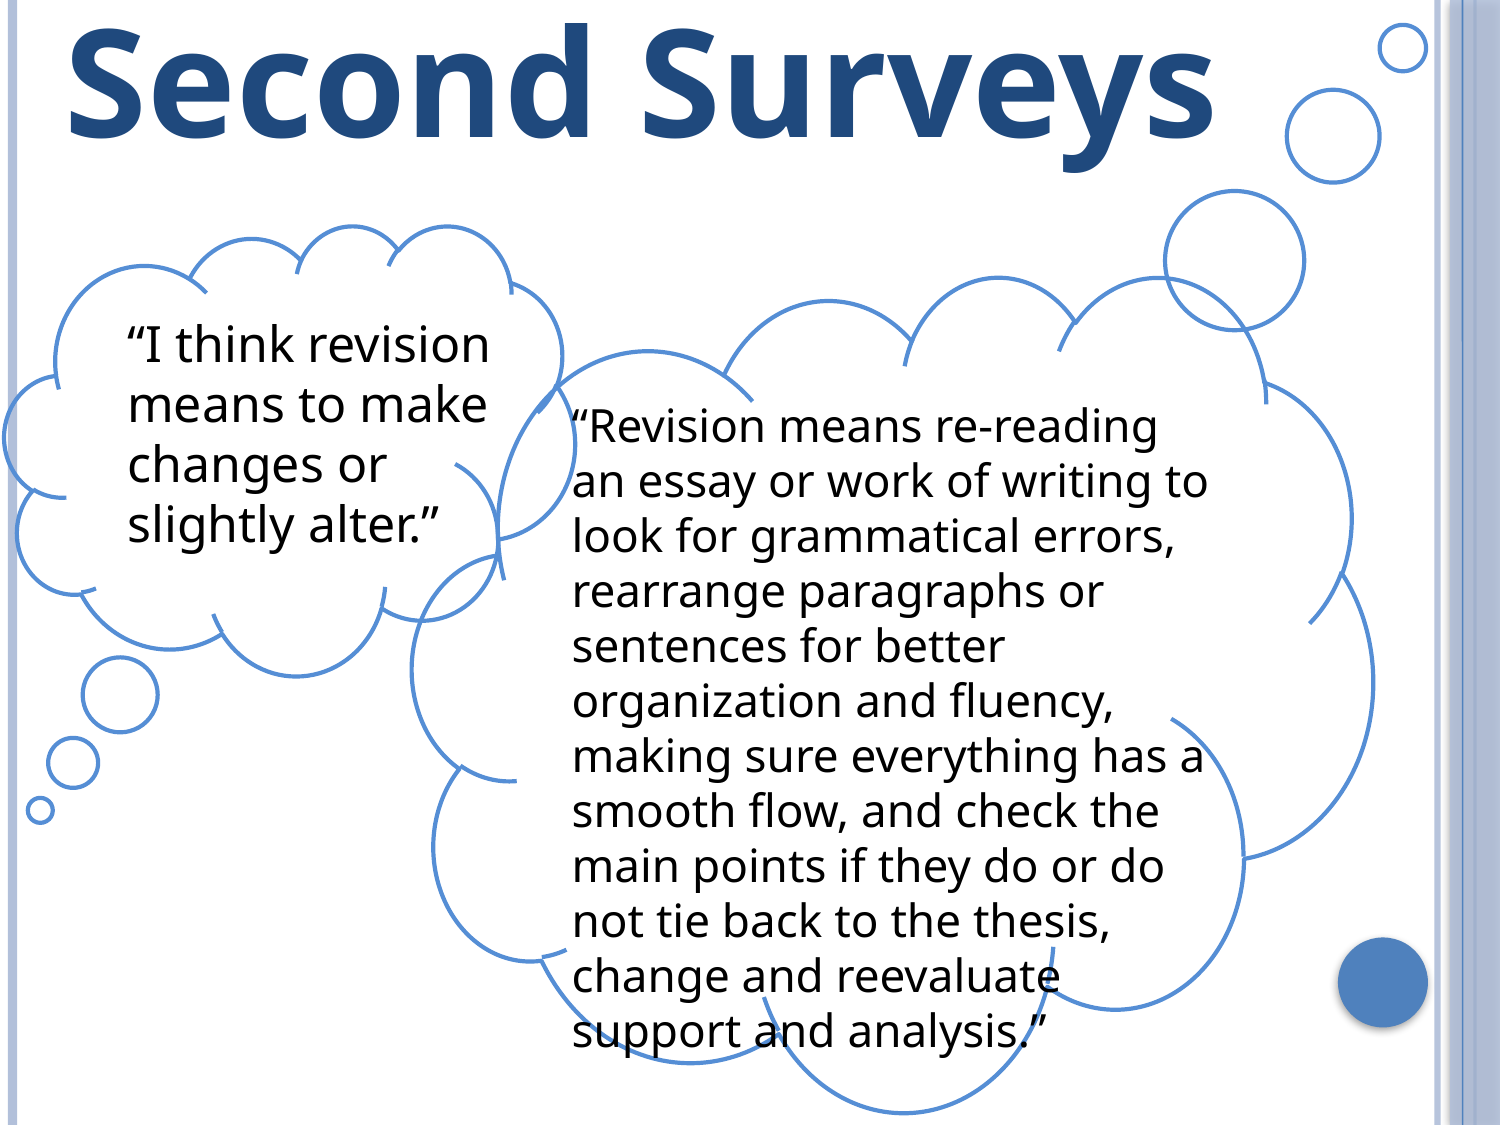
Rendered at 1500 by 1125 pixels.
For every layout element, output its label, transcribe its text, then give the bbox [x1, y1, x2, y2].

text_box [1, 224, 565, 679]
text_box [80, 655, 160, 735]
text_box [409, 188, 1376, 990]
text_box [46, 735, 101, 790]
text_box “Revision means re-reading an essay or work of writing to look for grammatical errors, rearrange paragraphs or sentences for better organization and fluency, making sure everything has a smooth flow, and check the main points if they do or do not tie back to the thesis, change and reevaluate support and analysis.” [556, 389, 1238, 1065]
title Second Surveys [50, 0, 1275, 175]
text_box “I think revision means to make changes or slightly alter.” [112, 304, 525, 560]
text_box [798, 1065, 1010, 1116]
text_box [1377, 22, 1429, 74]
text_box [1284, 87, 1382, 185]
text_box [25, 795, 55, 825]
